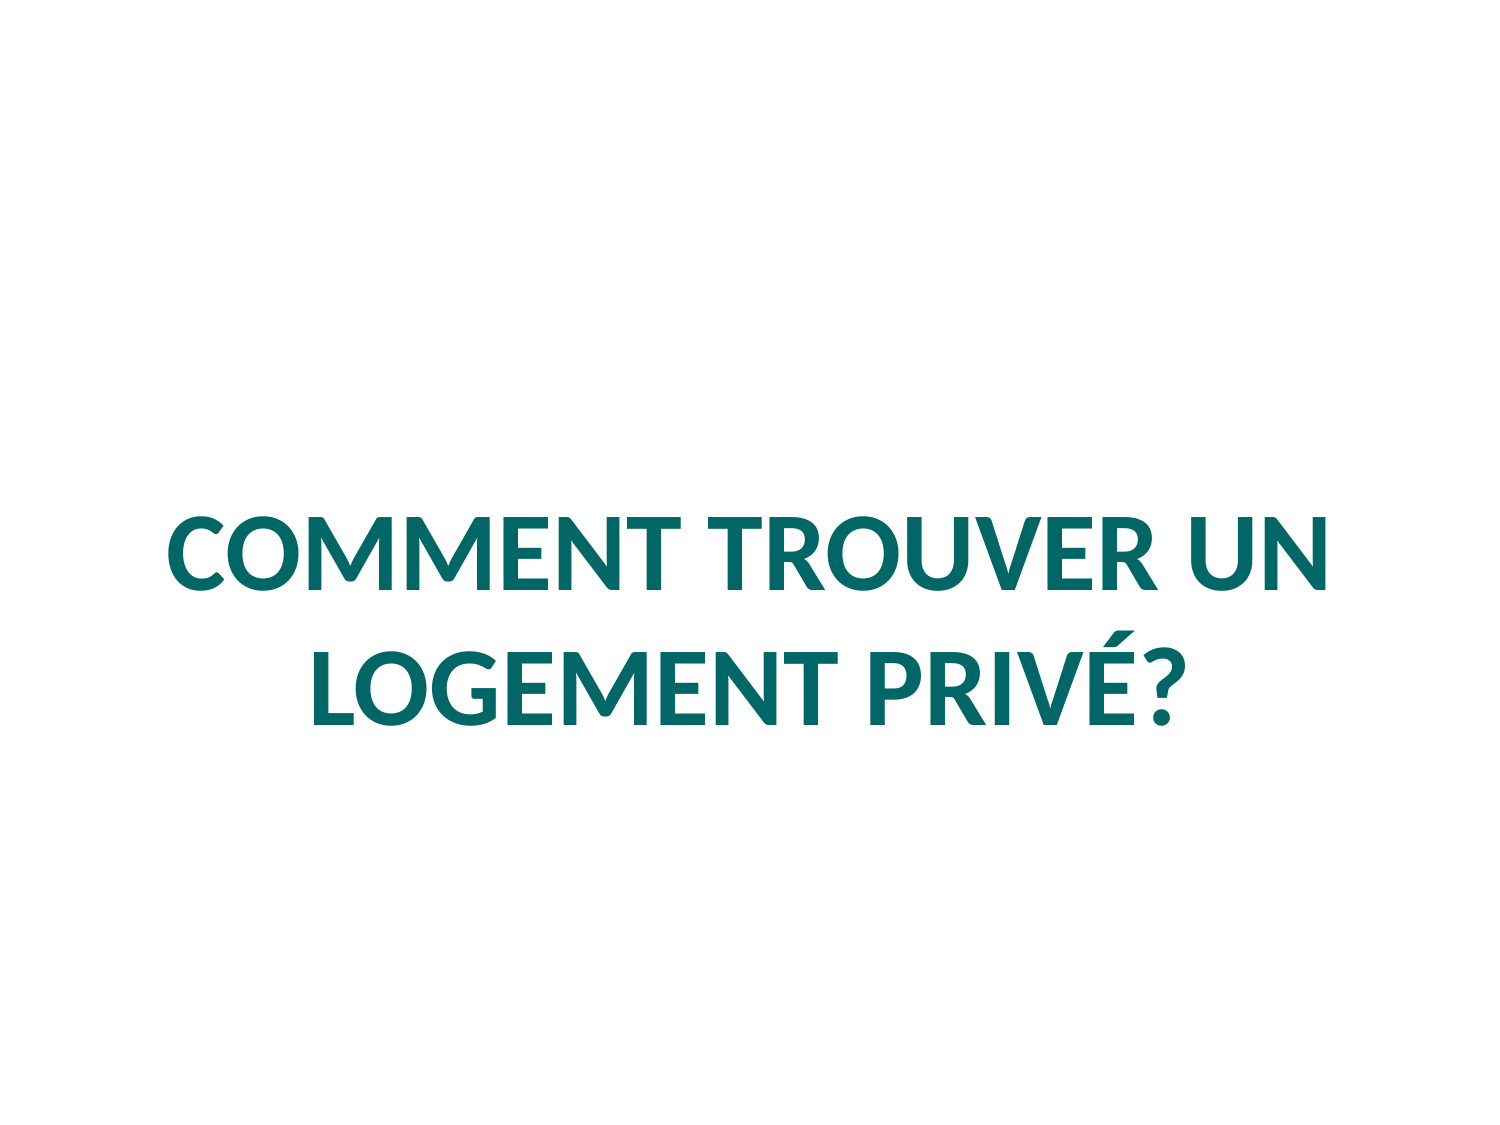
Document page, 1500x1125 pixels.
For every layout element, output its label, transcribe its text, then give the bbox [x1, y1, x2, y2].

list COMMENT TROUVER UN LOGEMENT PRIVÉ? [75, 262, 1425, 1005]
